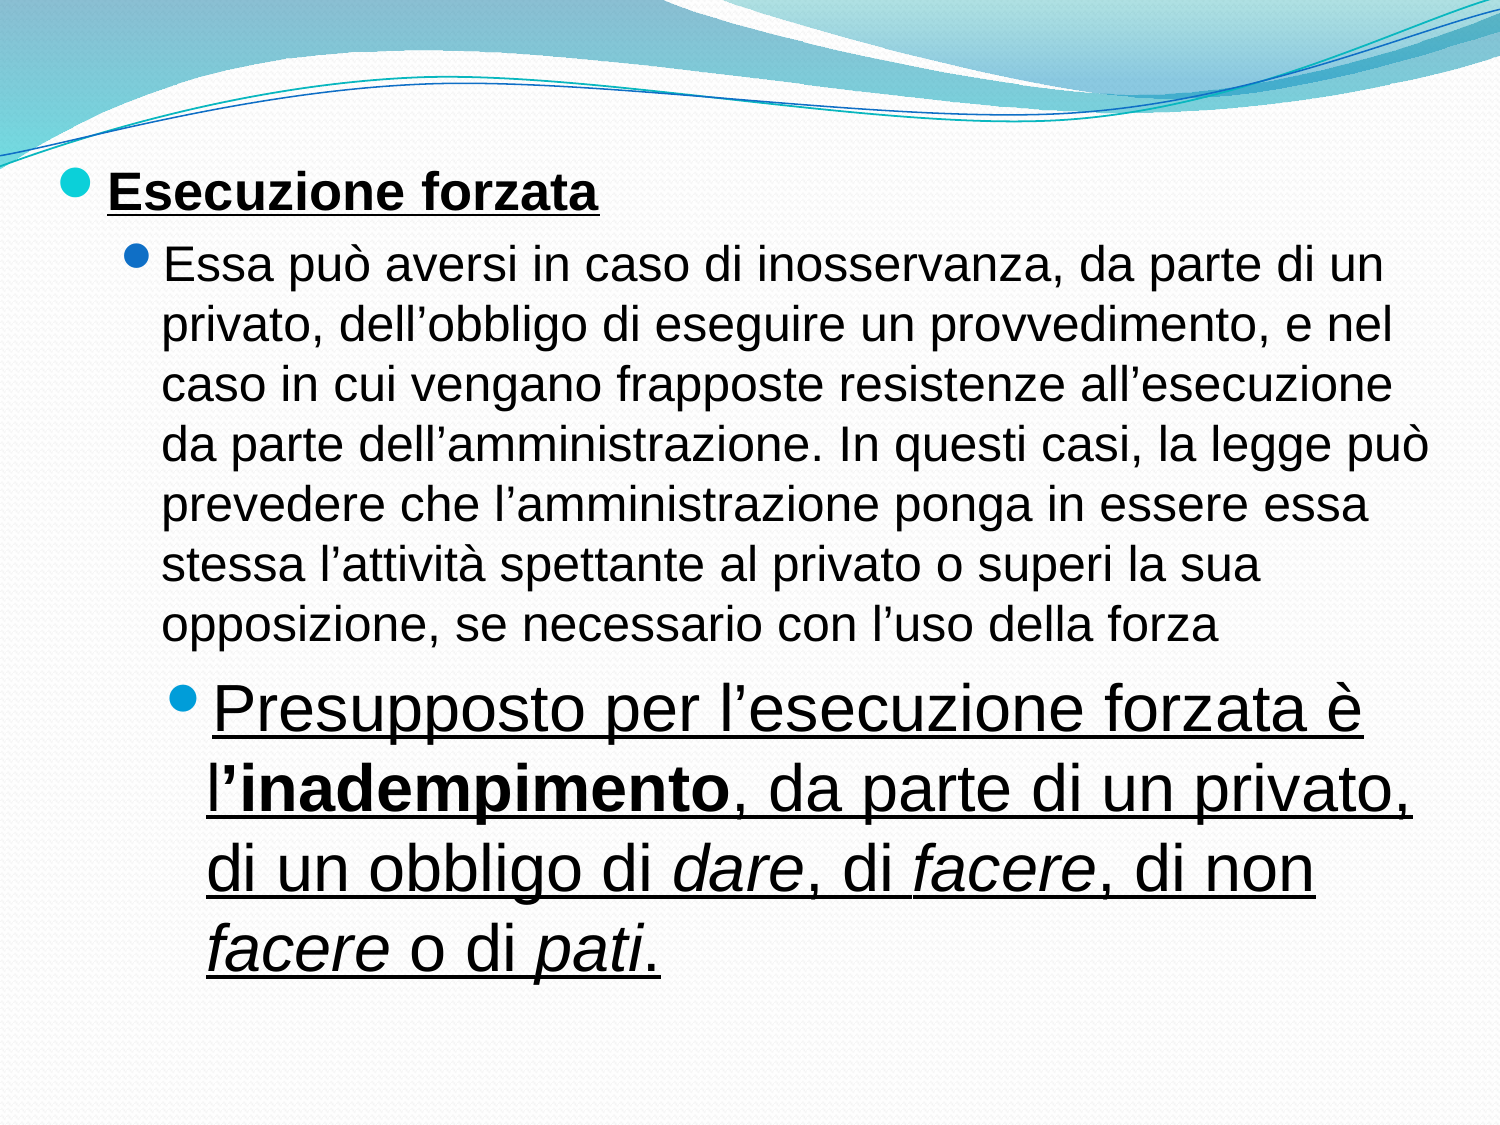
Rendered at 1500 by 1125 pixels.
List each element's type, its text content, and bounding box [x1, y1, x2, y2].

list Esecuzione forzata Essa può aversi in caso di inosservanza, da parte di un privato, dell’obbligo di eseguire un provvedimento, e nel caso in cui vengano frapposte resistenze all’esecuzione da parte dell’amministrazione. In questi casi, la legge può prevedere che l’amministrazione ponga in essere essa stessa l’attività spettante al privato o superi la sua opposizione, se necessario con l’uso della forza Presupposto per l’esecuzione forzata è l’inadempimento, da parte di un privato, di un obbligo di dare, di facere, di non facere o di pati. [41, 149, 1447, 1035]
